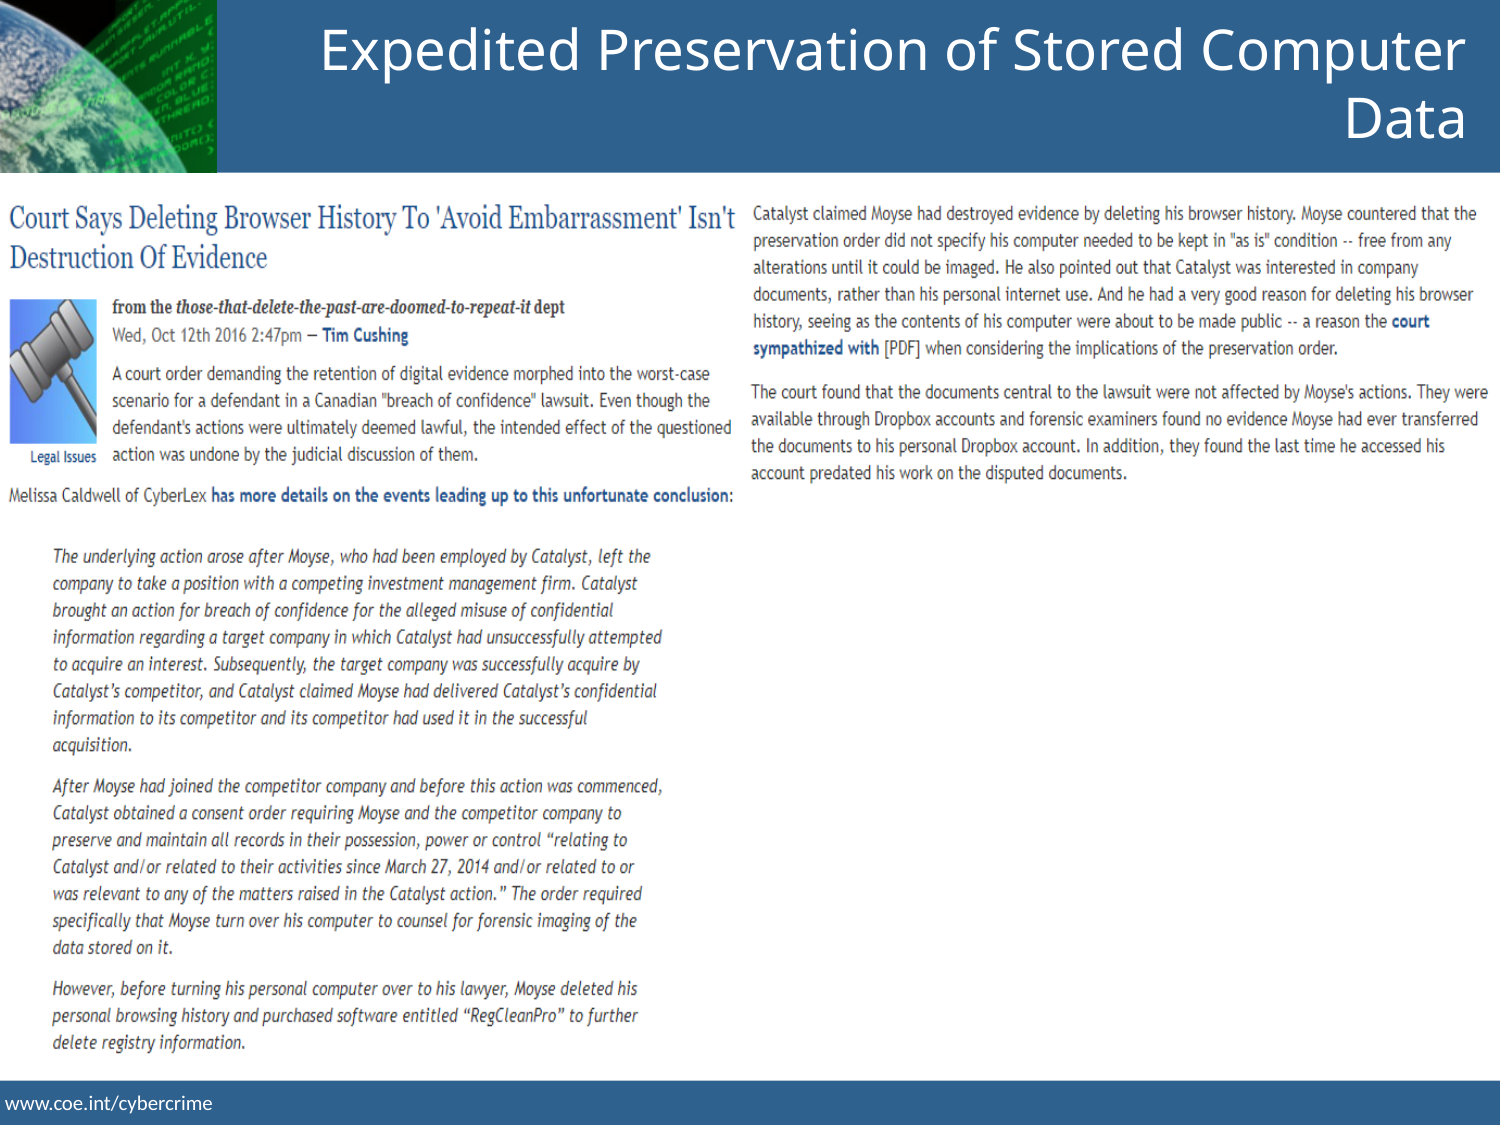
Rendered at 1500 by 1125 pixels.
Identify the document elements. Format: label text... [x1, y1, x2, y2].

picture [0, 0, 217, 173]
picture [0, 196, 1500, 1059]
text_box Expedited Preservation of Stored Computer Data [230, 7, 1483, 157]
